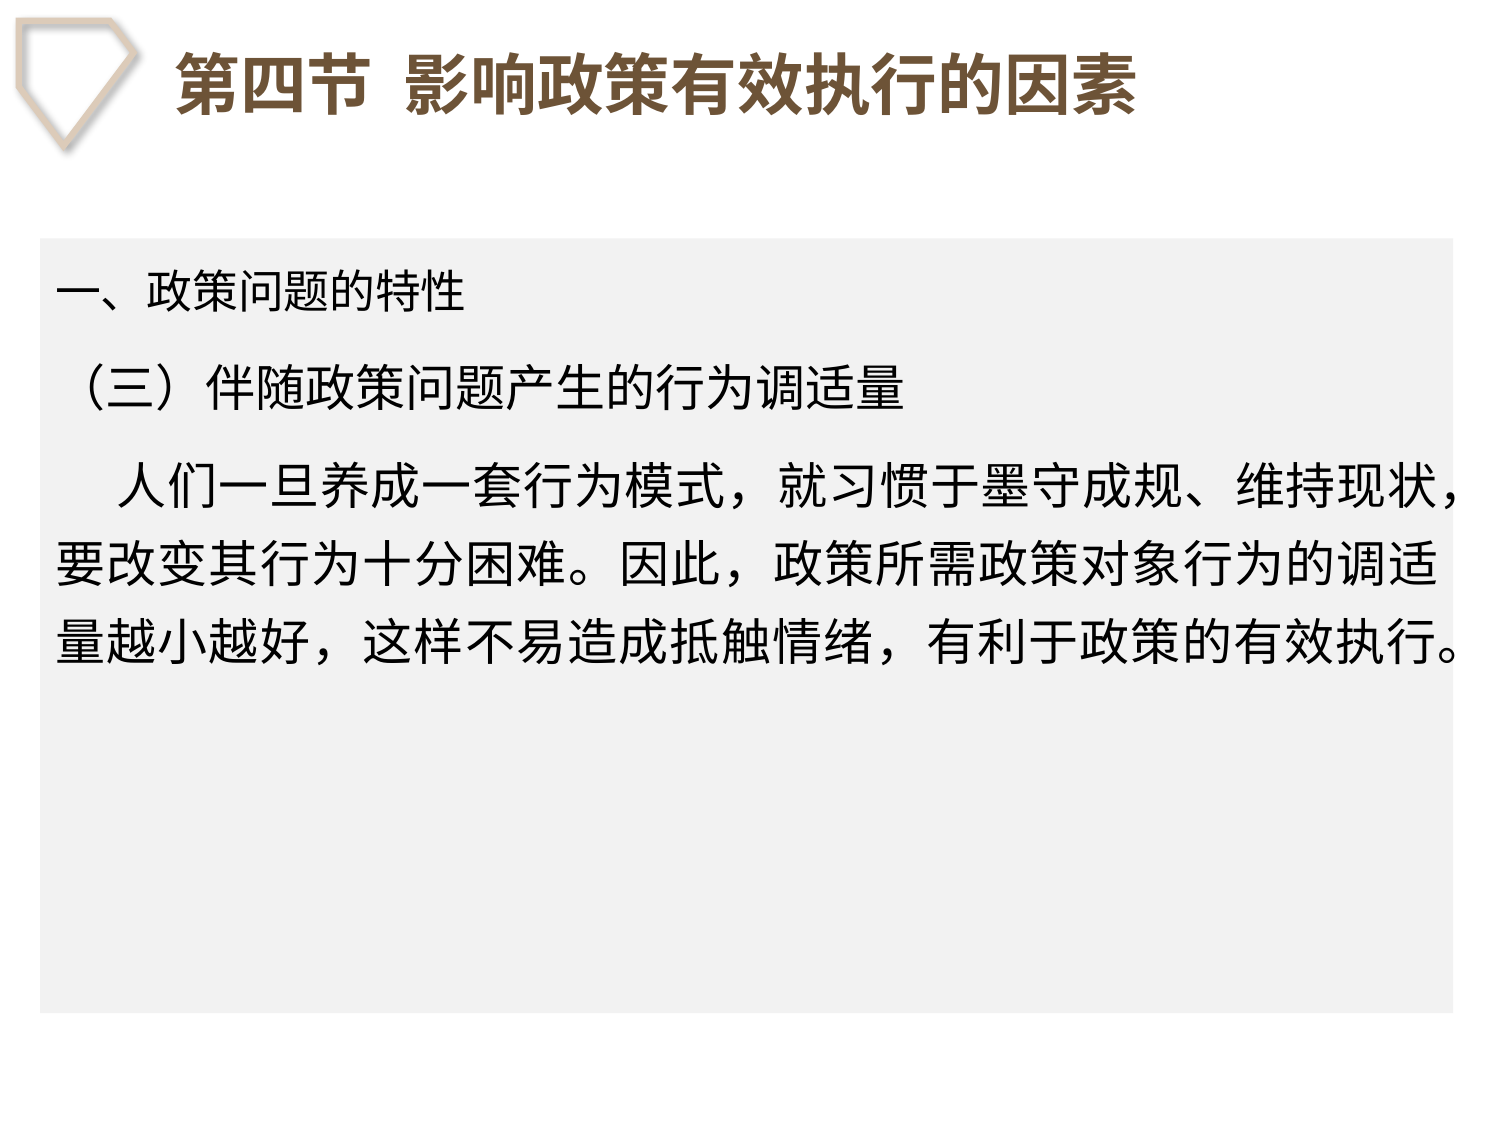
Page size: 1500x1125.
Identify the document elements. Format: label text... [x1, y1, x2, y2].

title 第四节 影响政策有效执行的因素 [158, 18, 1456, 159]
list 一、政策问题的特性 （三）伴随政策问题产生的行为调适量 人们一旦养成一套行为模式，就习惯于墨守成规、维持现状，要改变其行为十分困难。因此，政策所需政策对象行为的调适量越小越好，这样不易造成抵触情绪，有利于政策的有效执行。 [40, 238, 1454, 1014]
